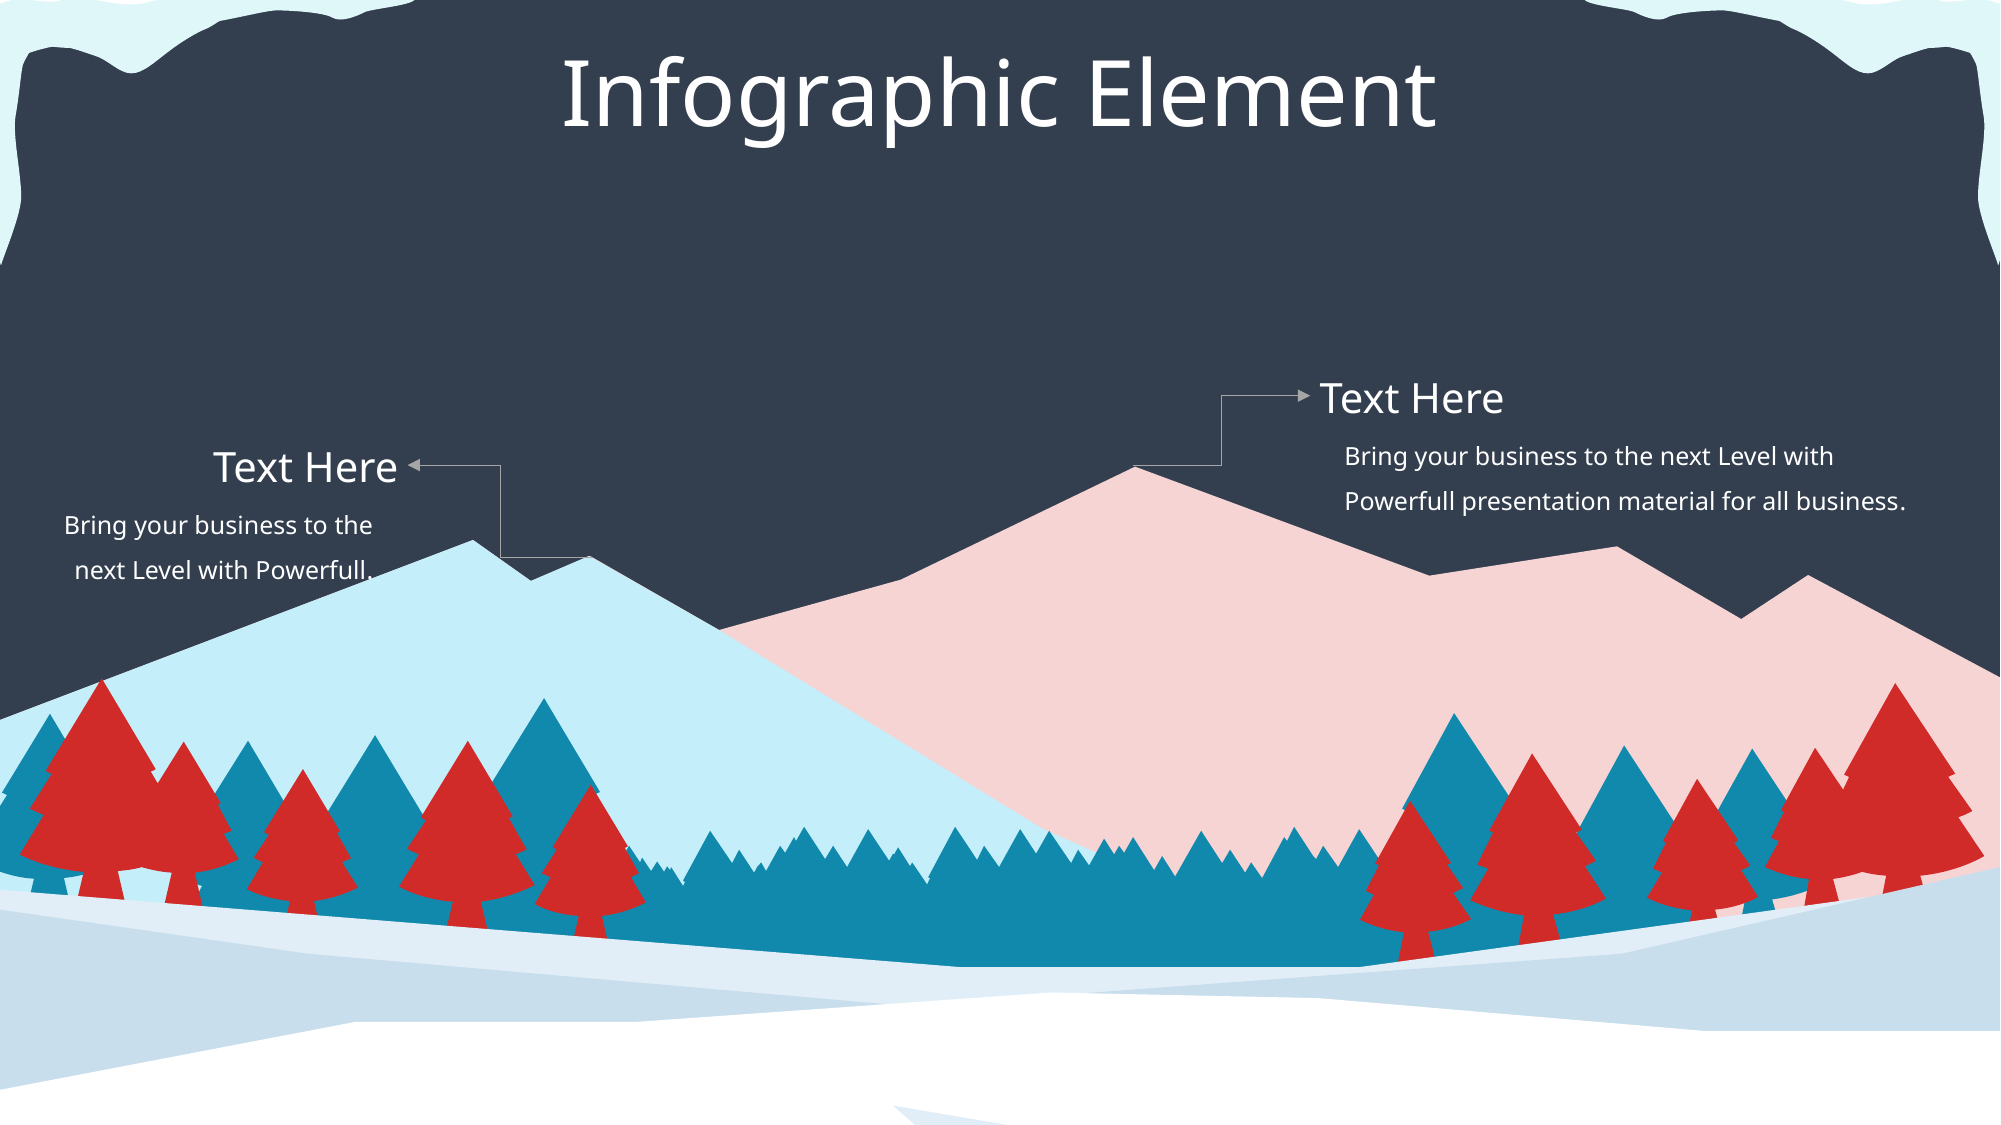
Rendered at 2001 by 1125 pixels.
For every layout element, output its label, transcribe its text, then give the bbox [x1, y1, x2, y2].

text_box Text Here [1304, 364, 1520, 429]
text_box Text Here [198, 433, 413, 466]
text_box Bring your business to the next Level with Powerfull presentation material for all business. [1329, 418, 1955, 466]
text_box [1133, 395, 1311, 466]
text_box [0, 466, 2000, 1125]
text_box Infographic Element [546, 27, 1454, 153]
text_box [407, 465, 593, 558]
